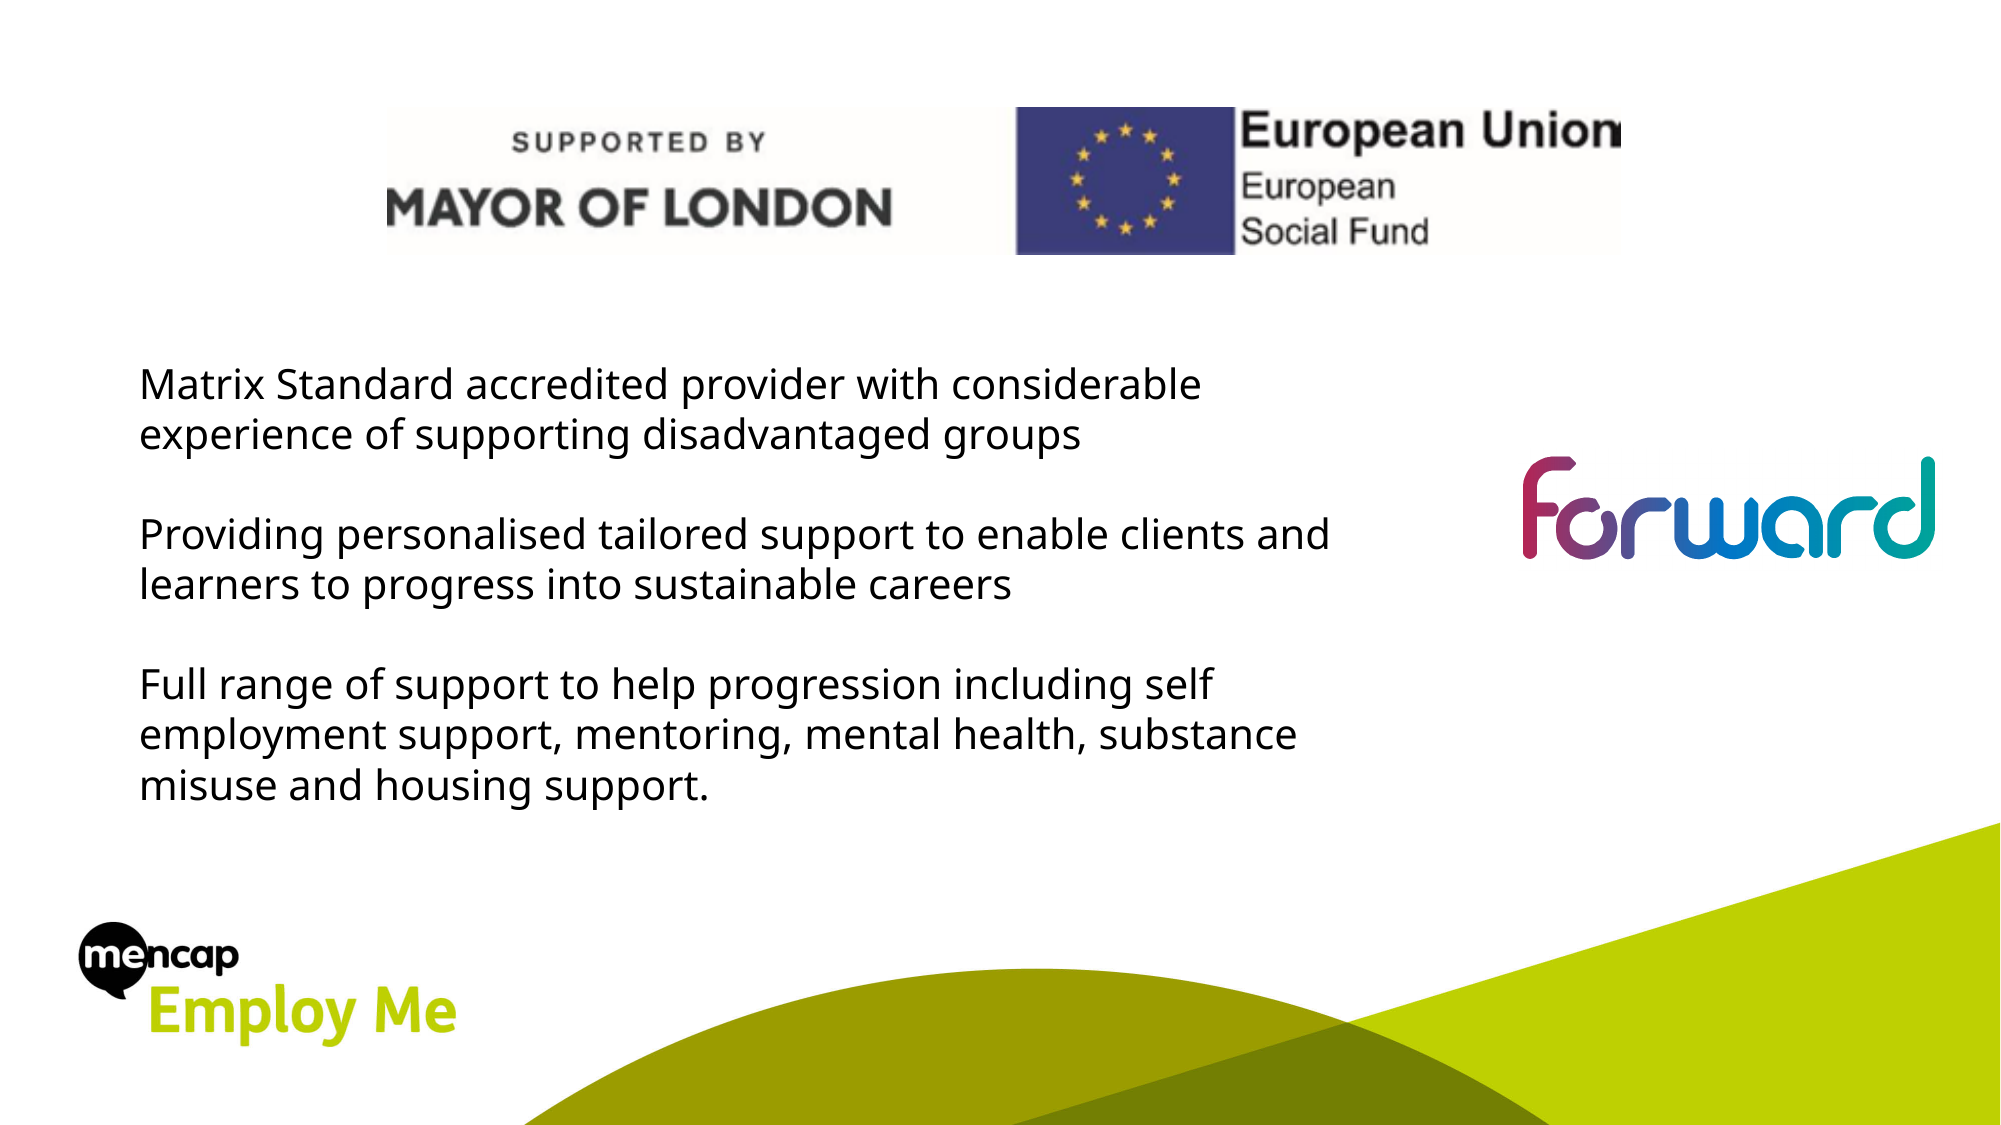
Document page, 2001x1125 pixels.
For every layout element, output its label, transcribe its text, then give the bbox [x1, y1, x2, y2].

text_box Matrix Standard accredited provider with considerable experience of supporting disadvantaged groups Providing personalised tailored support to enable clients and learners to progress into sustainable careers Full range of support to help progression including self employment support, mentoring, mental health, substance misuse and housing support. [124, 350, 1386, 861]
text_box [123, 53, 1472, 208]
list [123, 208, 1886, 811]
picture [0, 0, 2001, 1125]
